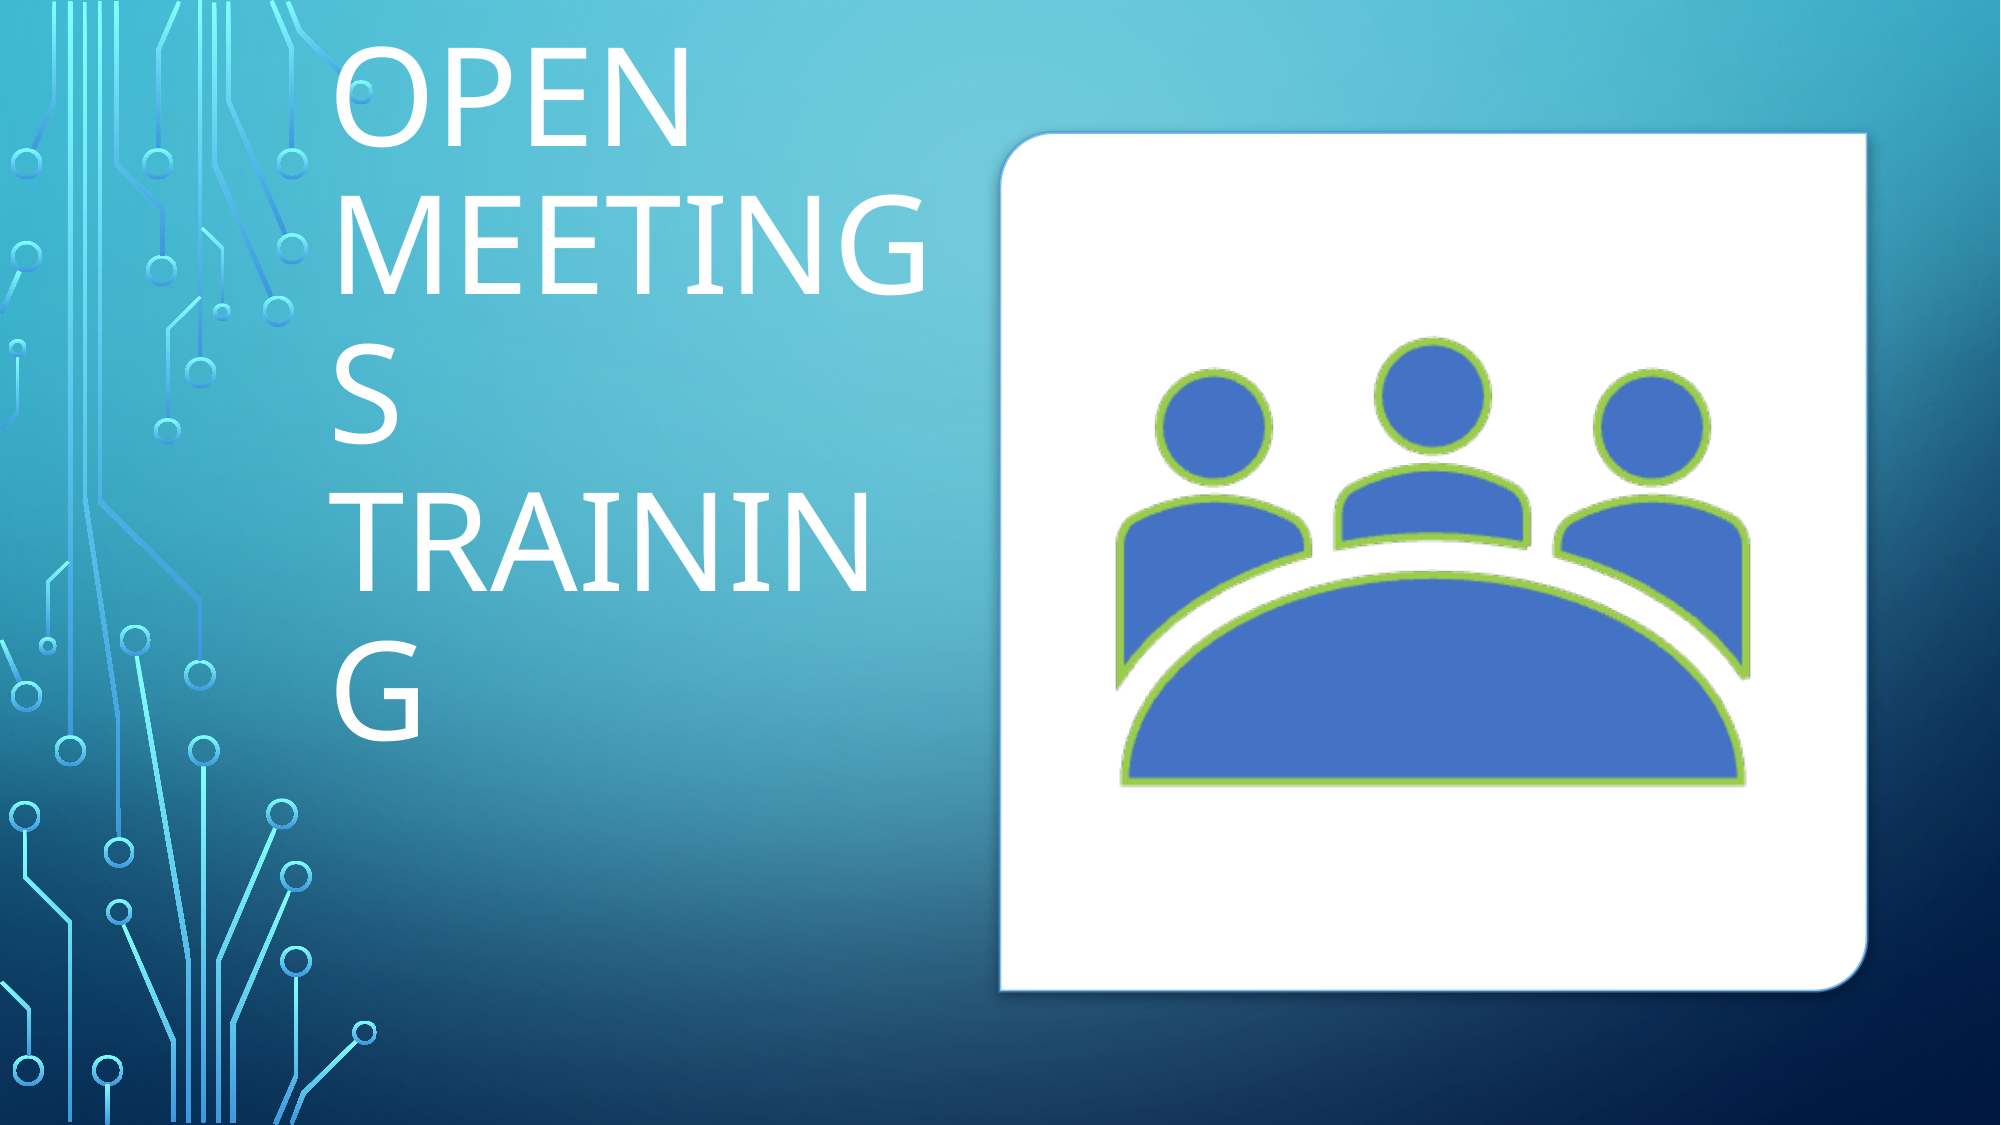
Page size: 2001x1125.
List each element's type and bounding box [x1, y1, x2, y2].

picture [379, 0, 2000, 1125]
text_box [0, 0, 379, 1125]
